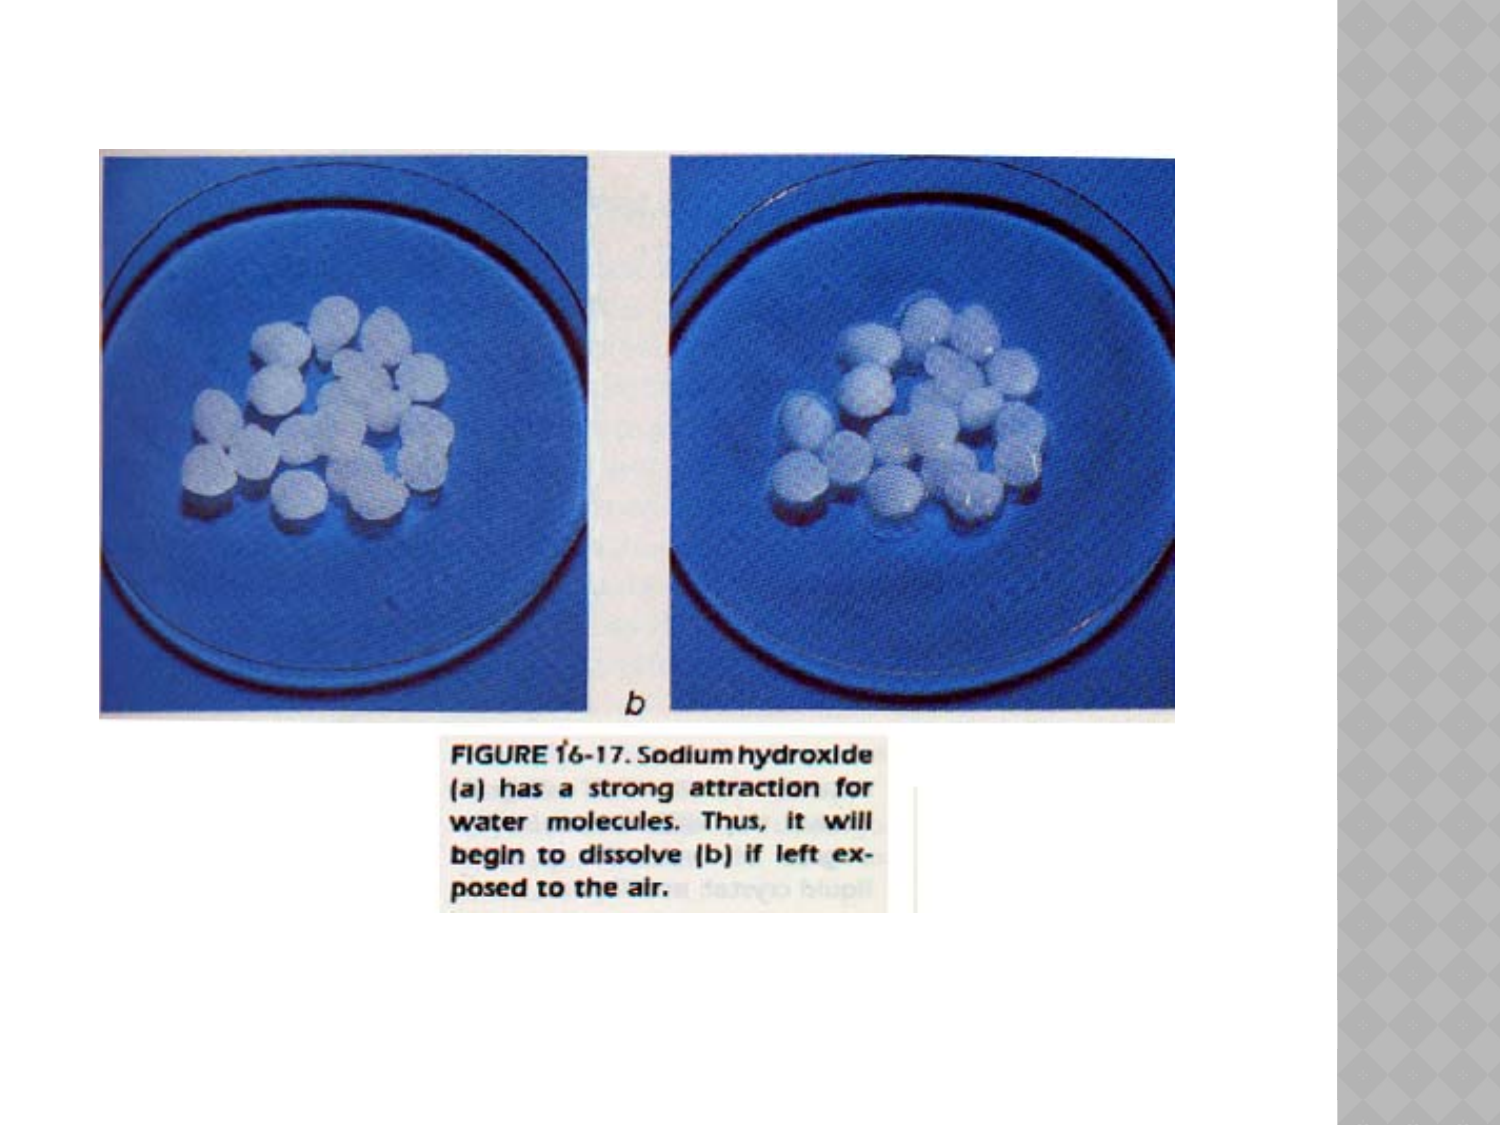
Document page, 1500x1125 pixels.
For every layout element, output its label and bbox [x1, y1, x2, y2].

picture [99, 149, 1176, 913]
